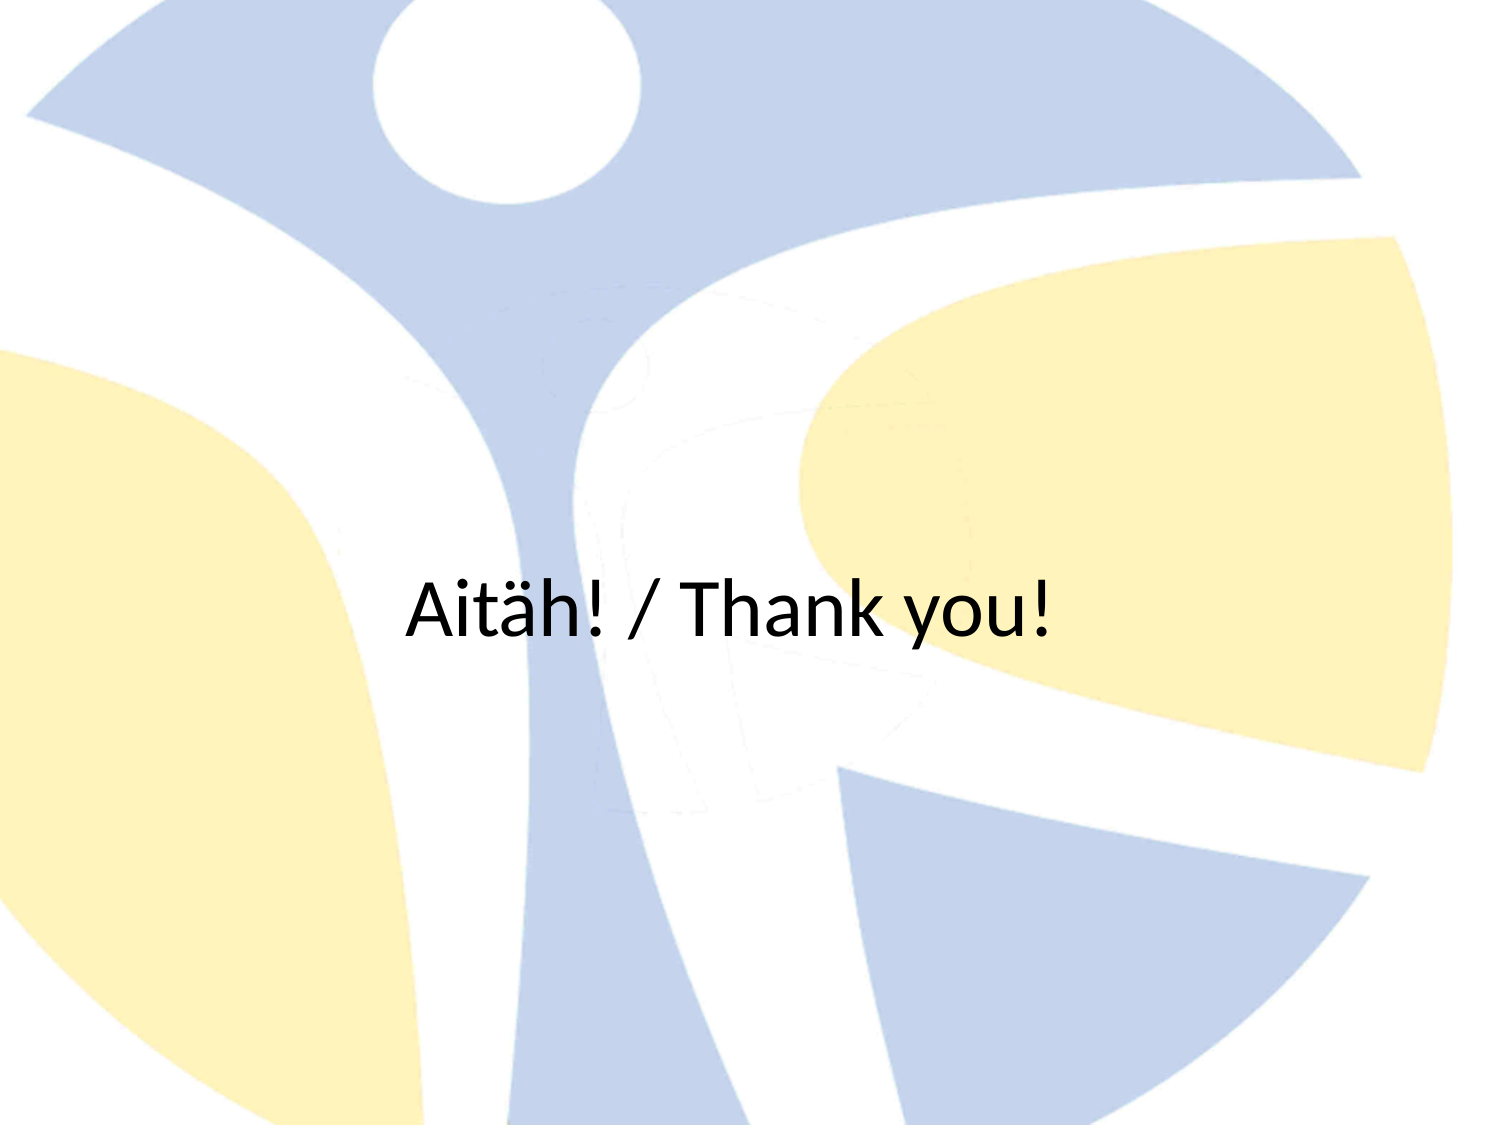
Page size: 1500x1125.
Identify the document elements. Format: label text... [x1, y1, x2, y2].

picture [0, 0, 1500, 1125]
list Aitäh! / Thank you! [75, 262, 1425, 1005]
